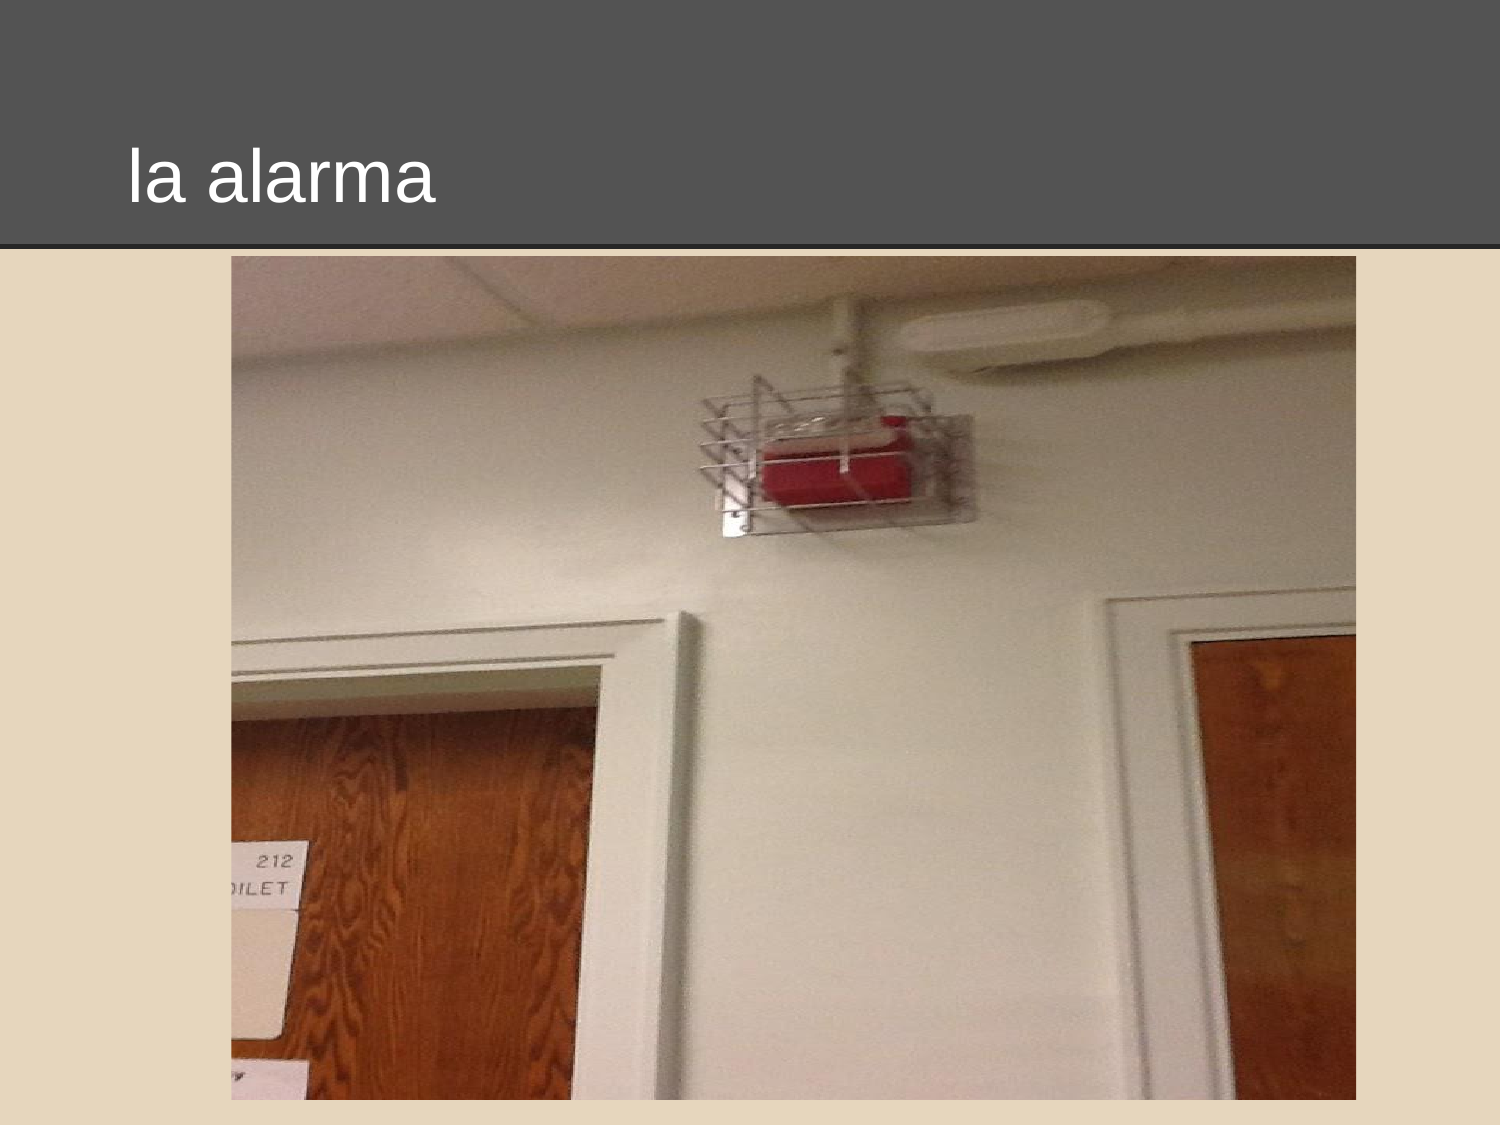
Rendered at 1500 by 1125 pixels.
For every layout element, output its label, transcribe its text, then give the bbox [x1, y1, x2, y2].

text_box [231, 256, 1357, 1100]
title la alarma [75, 45, 1425, 233]
